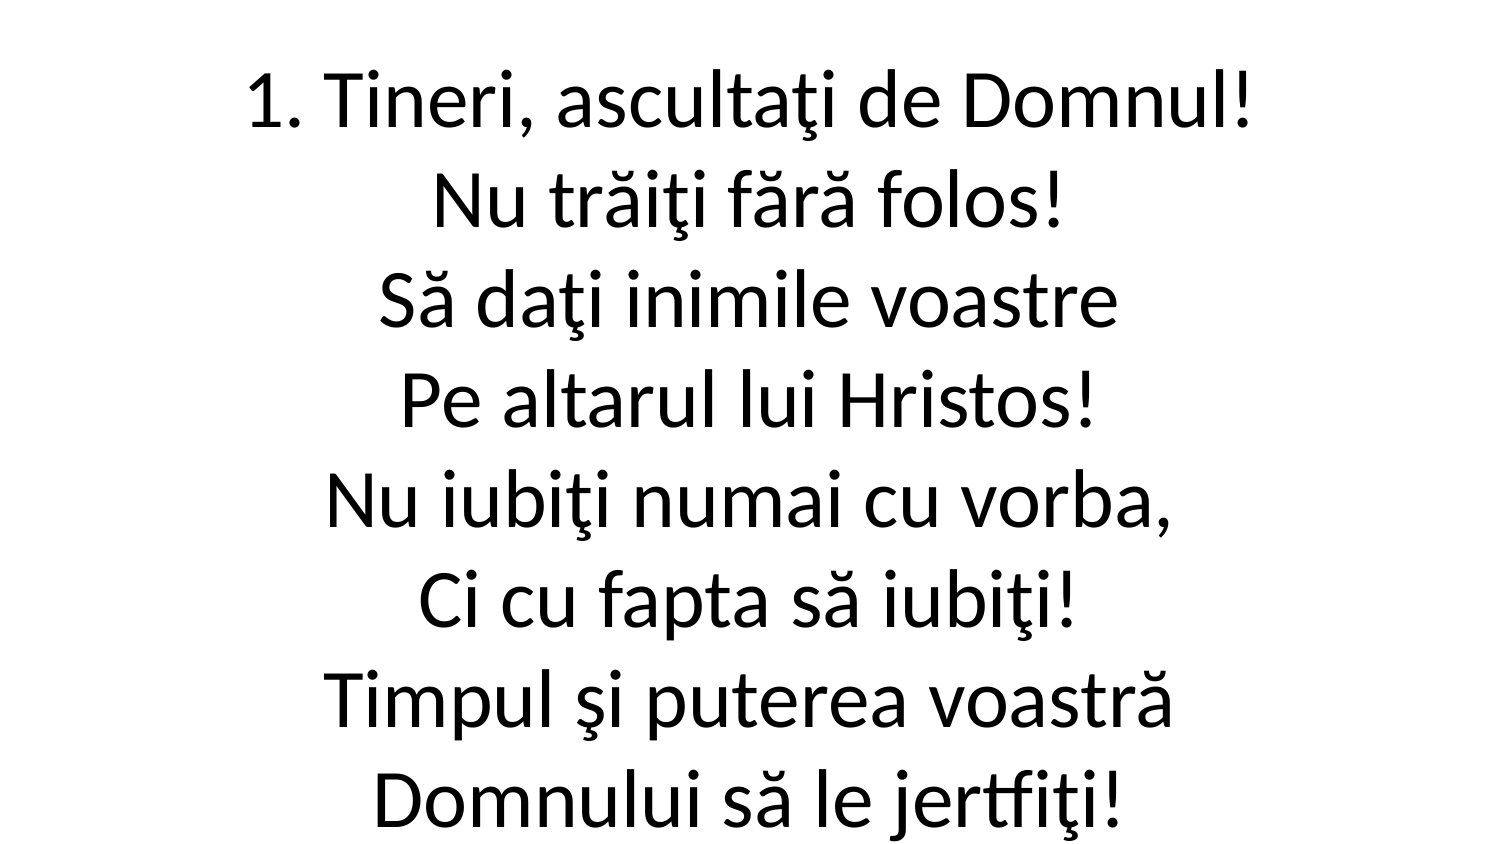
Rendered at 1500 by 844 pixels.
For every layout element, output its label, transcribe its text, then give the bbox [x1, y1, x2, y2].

text_box 1. Tineri, ascultaţi de Domnul! Nu trăiţi fără folos! Să daţi inimile voastre Pe altarul lui Hristos! Nu iubiţi numai cu vorba, Ci cu fapta să iubiţi! Timpul şi puterea voastră Domnului să le jertfiţi! [227, 0, 1273, 844]
